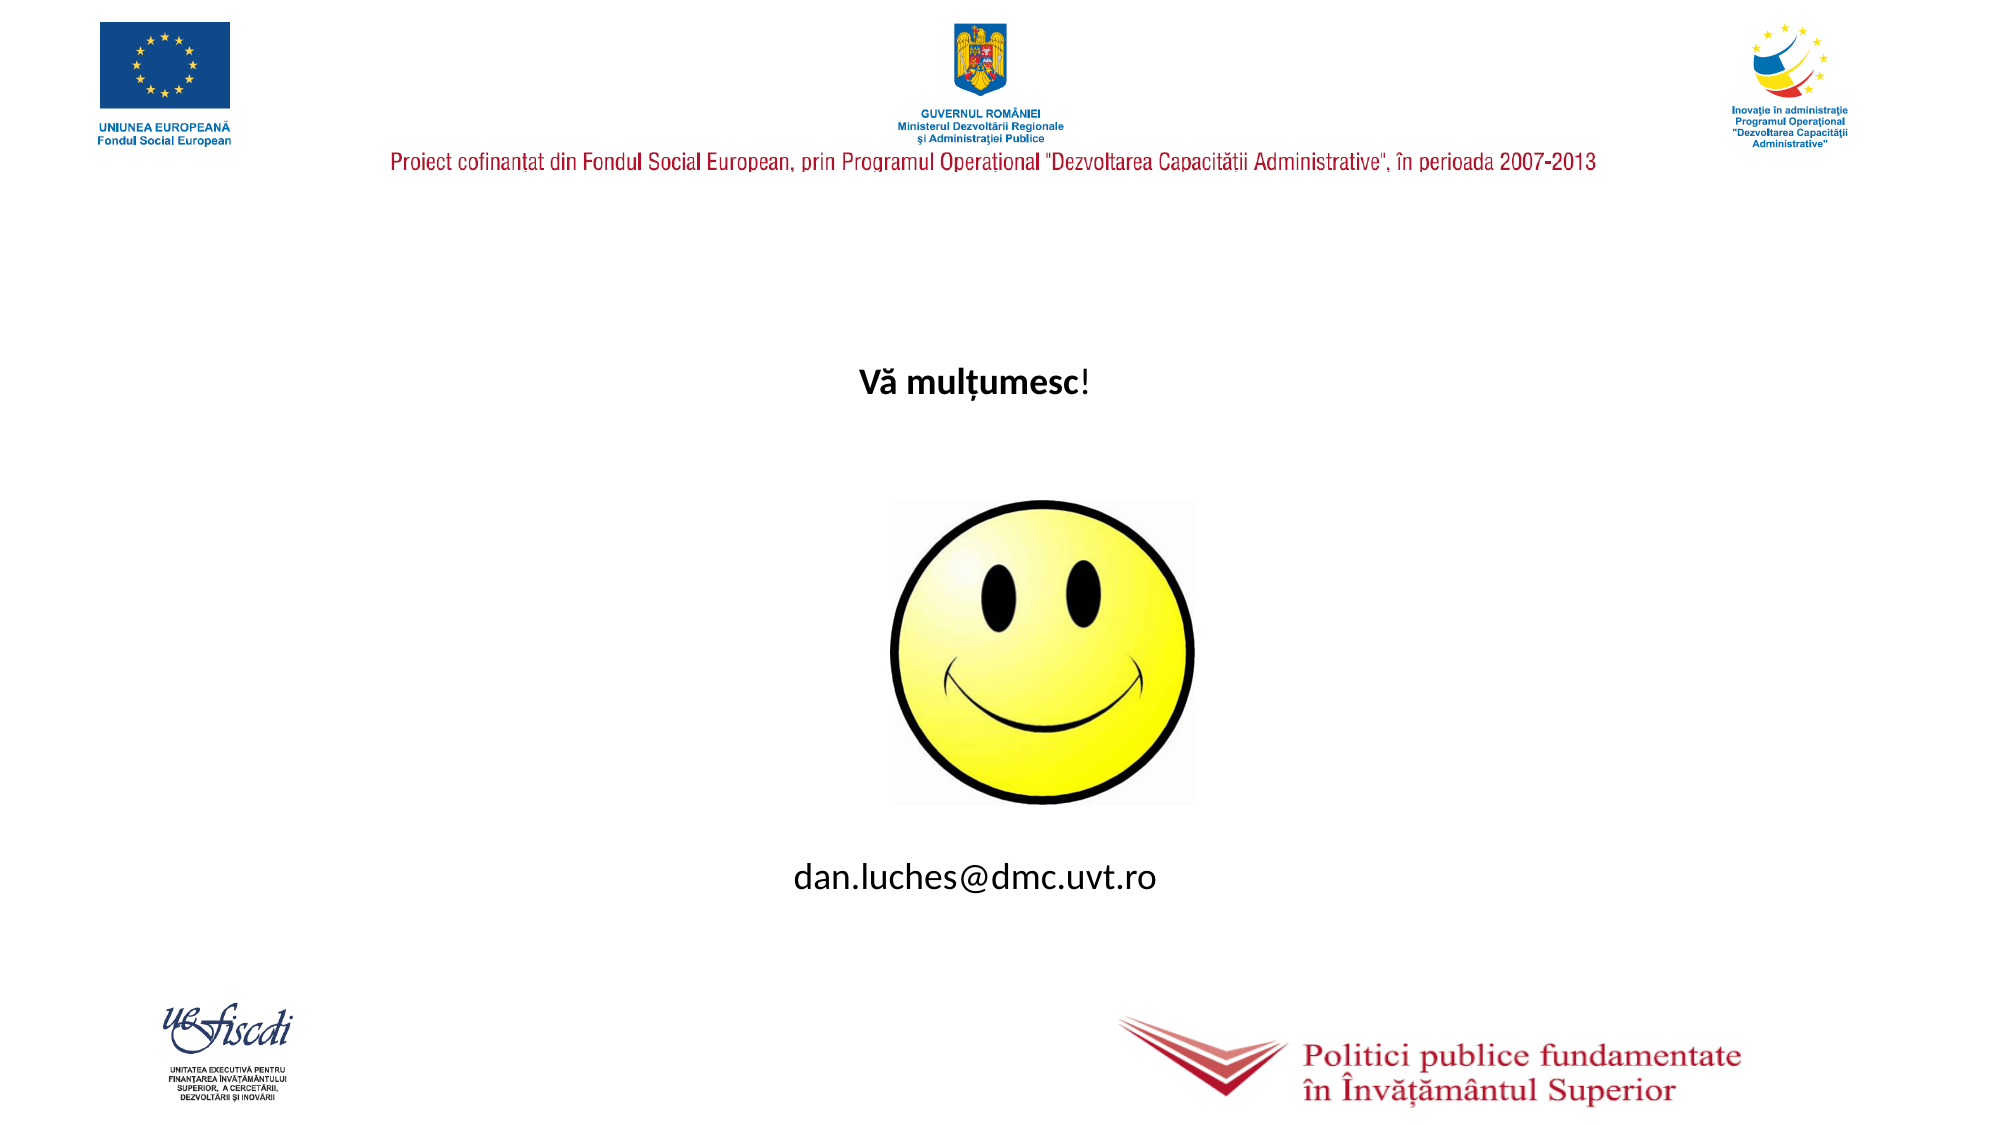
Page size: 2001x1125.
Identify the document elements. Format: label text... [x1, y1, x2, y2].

text_box Vă mulțumesc! dan.luches@dmc.uvt.ro [778, 349, 1173, 905]
picture [1103, 1001, 1750, 1109]
picture [890, 500, 1195, 805]
picture [158, 1001, 303, 1109]
picture [390, 18, 1597, 173]
picture [91, 18, 234, 149]
picture [1726, 18, 1852, 149]
